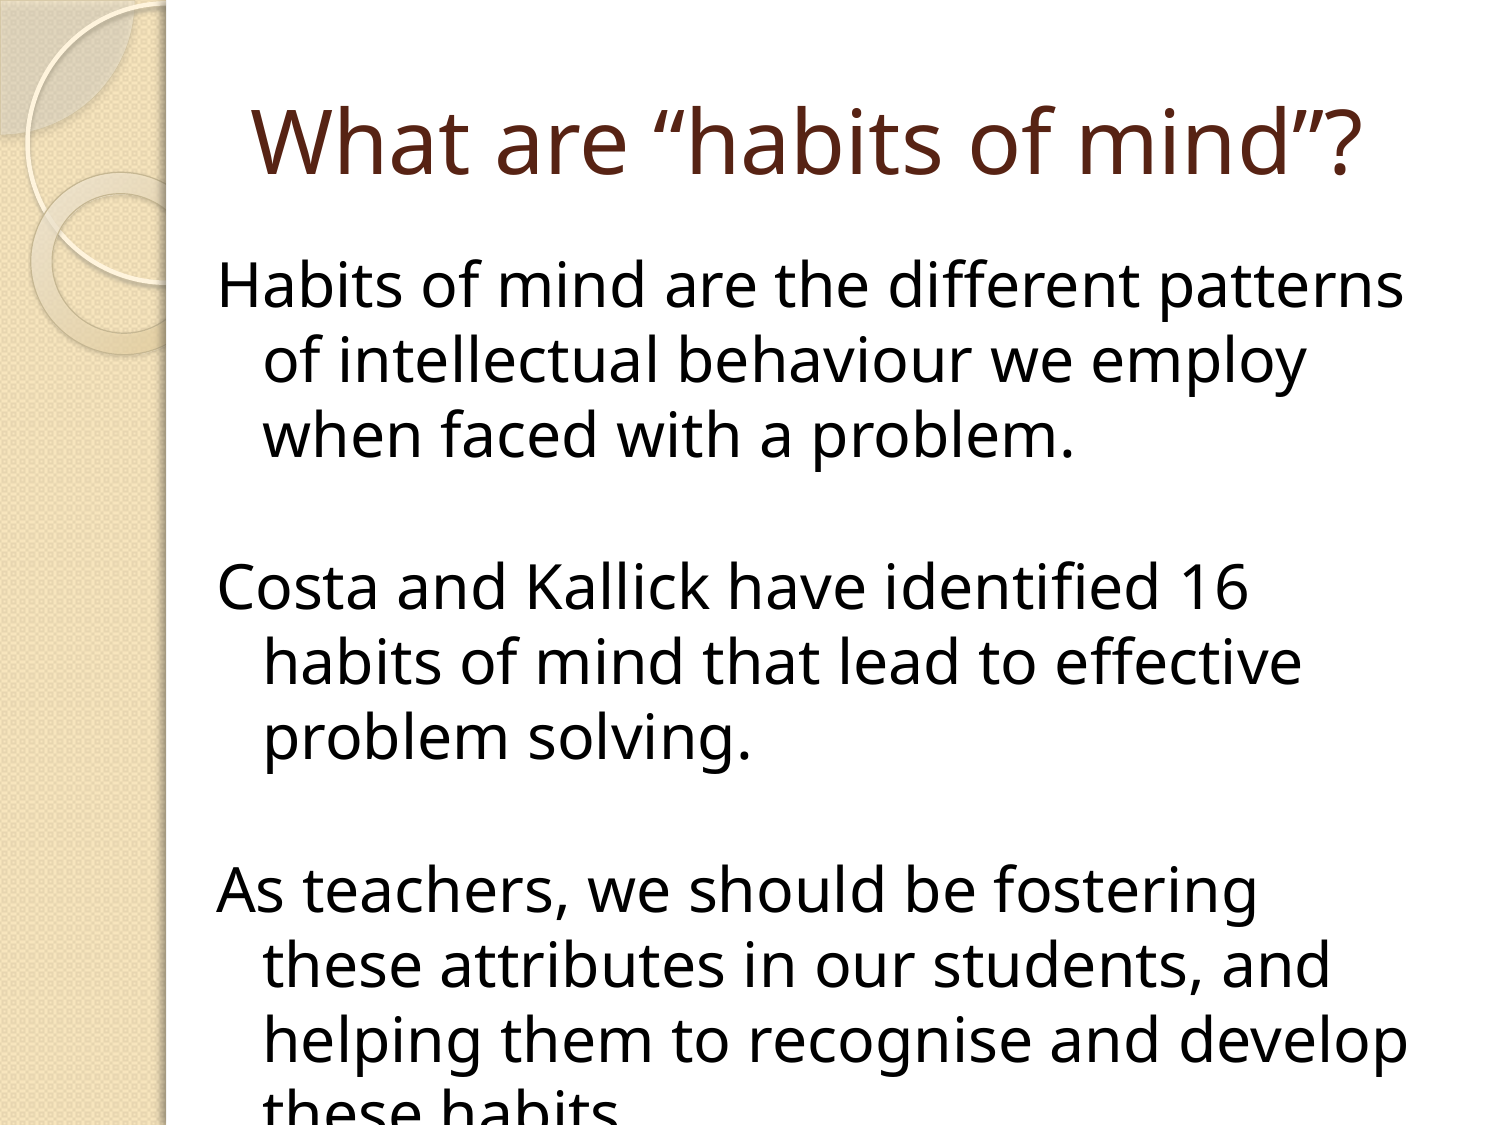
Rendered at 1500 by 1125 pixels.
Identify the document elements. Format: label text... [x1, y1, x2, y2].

list Habits of mind are the different patterns of intellectual behaviour we employ when faced with a problem. Costa and Kallick have identified 16 habits of mind that lead to effective problem solving. As teachers, we should be fostering these attributes in our students, and helping them to recognise and develop these habits. [187, 237, 1430, 1026]
title What are “habits of mind”? [235, 45, 1466, 233]
